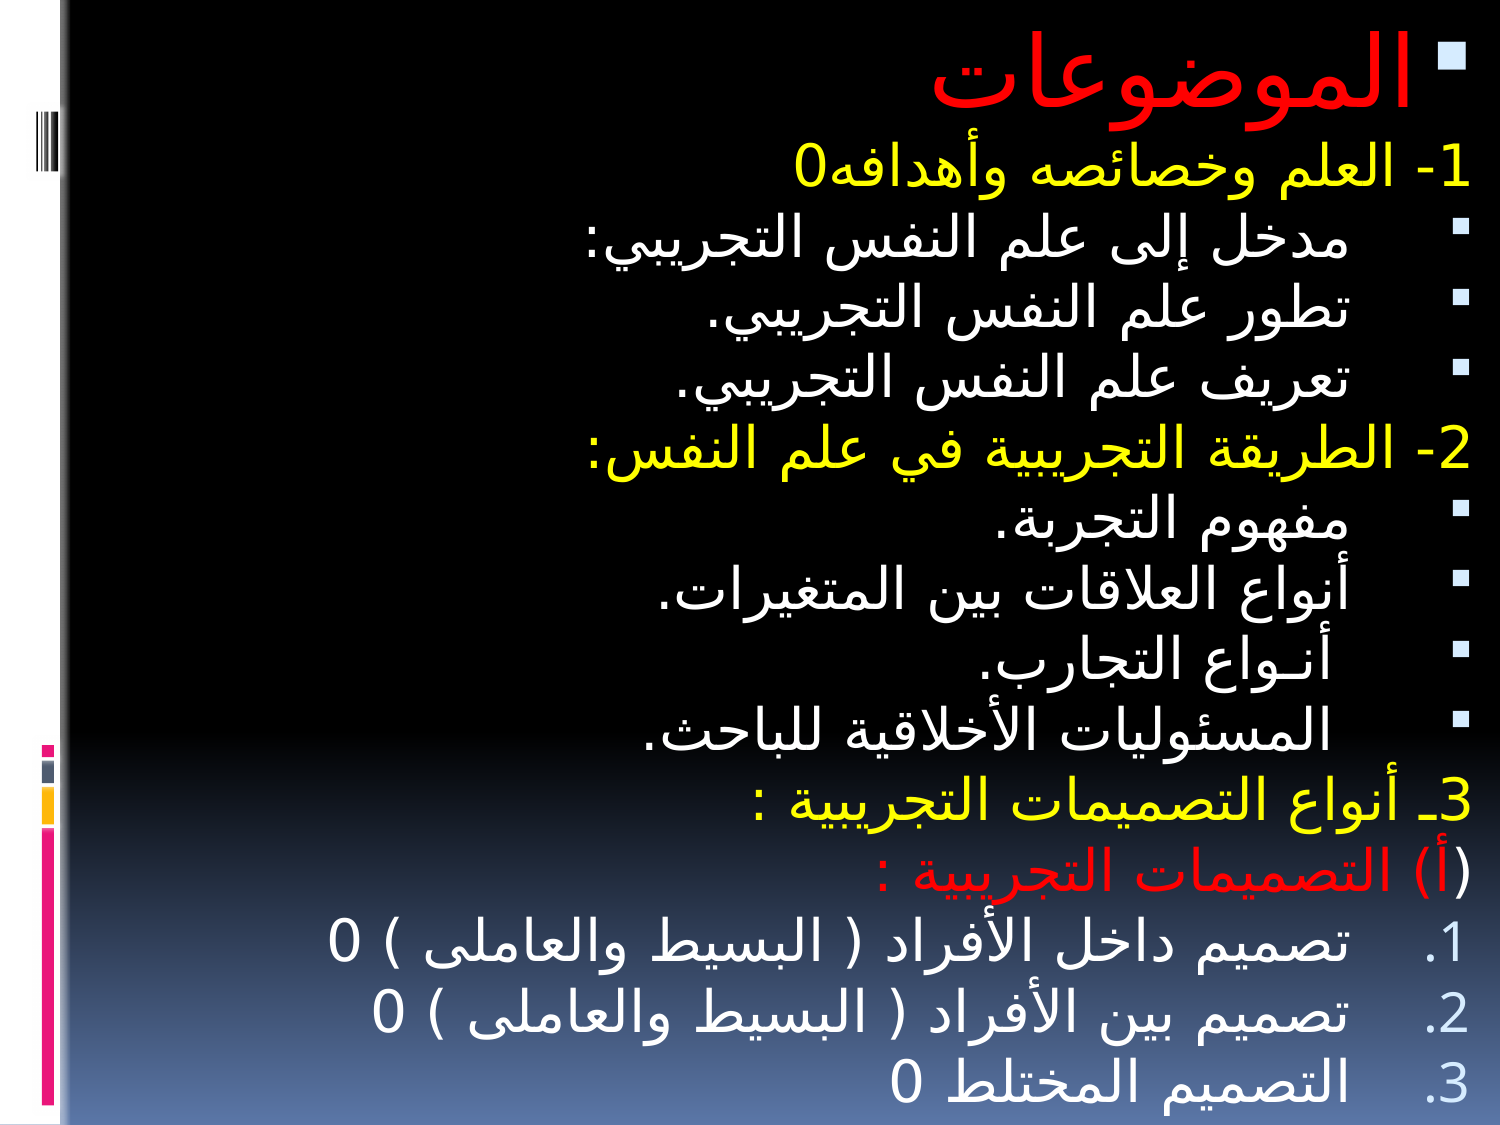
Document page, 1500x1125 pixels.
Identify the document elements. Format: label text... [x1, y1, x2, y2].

list الموضوعات 1- العلم وخصائصه وأهدافه0 مدخل إلى علم النفس التجريبي: تطور علم النفس التجريبي. تعريف علم النفس التجريبي. 2- الطريقة التجريبية في علم النفس: مفهوم التجربة. أنواع العلاقات بين المتغيرات. أنـواع التجارب. المسئوليات الأخلاقية للباحث. 3ـ أنواع التصميمات التجريبية : (أ) التصميمات التجريبية : تصميم داخل الأفراد ( البسيط والعاملى ) 0 تصميم بين الأفراد ( البسيط والعاملى ) 0 التصميم المختلط 0 [64, 0, 1500, 1125]
